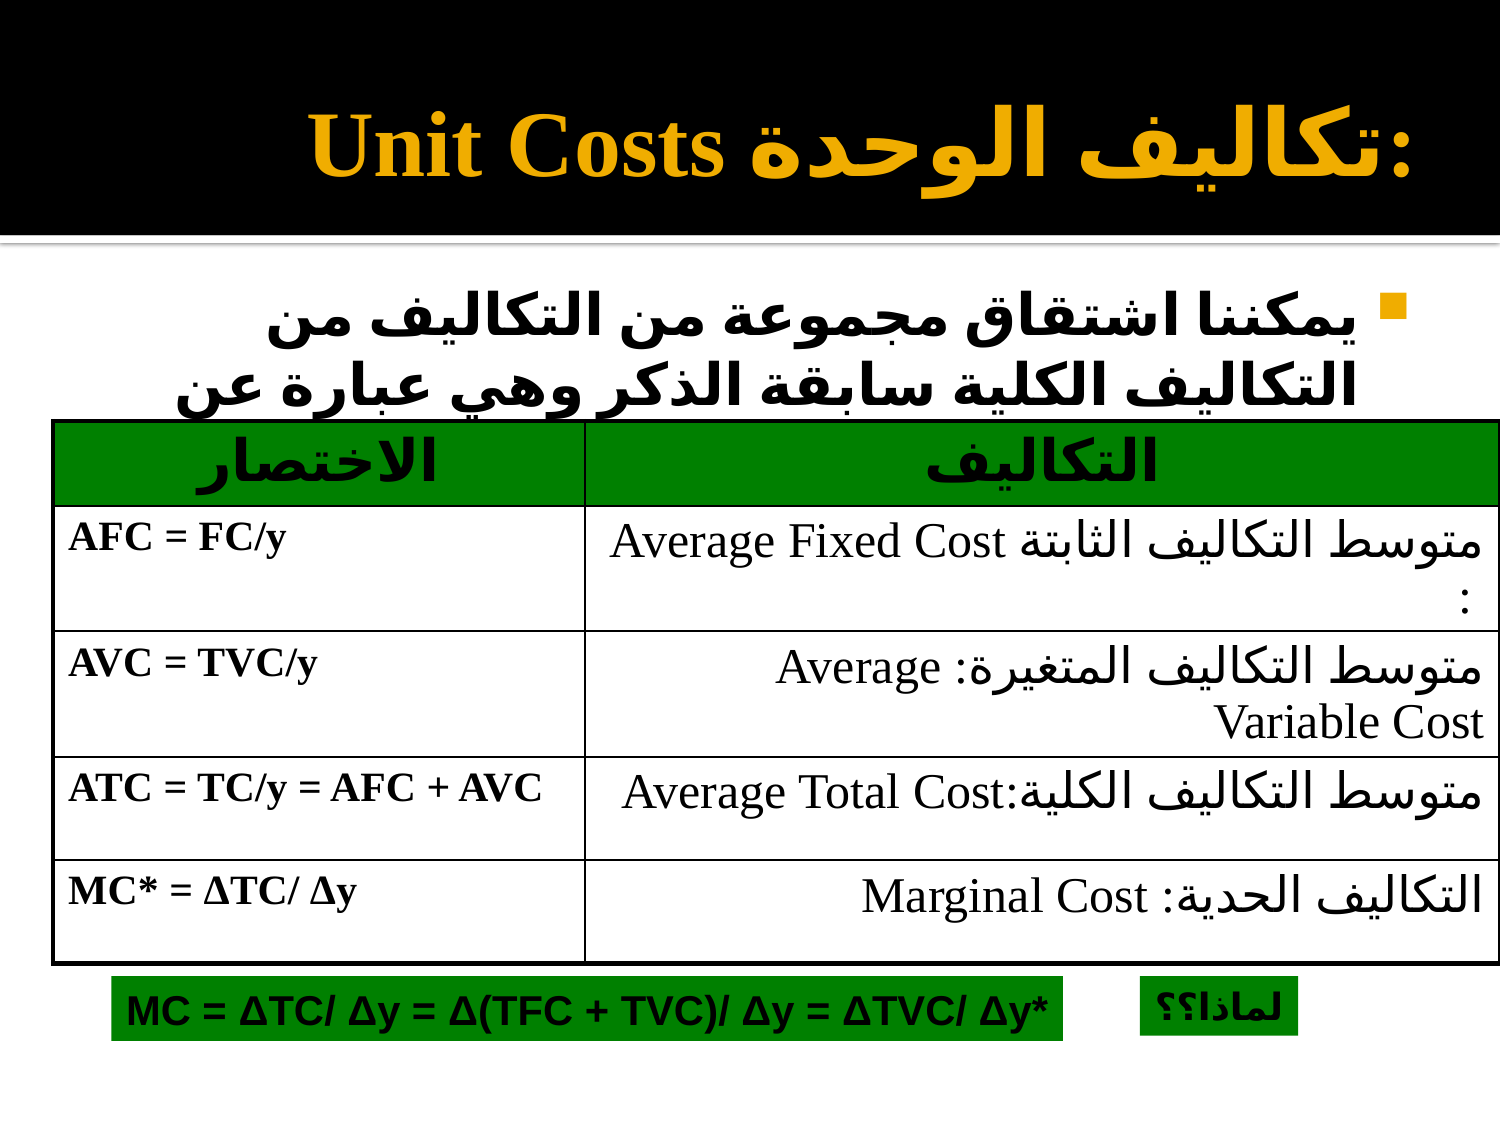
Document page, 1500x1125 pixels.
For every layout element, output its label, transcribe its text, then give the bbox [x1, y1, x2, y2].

title Unit Costs تكاليف الوحدة: [75, 45, 1425, 233]
table_cell متوسط التكاليف المتغيرة: Average Variable Cost [586, 632, 1498, 756]
table_cell MC* = ΔTC/ Δy [55, 861, 584, 961]
table_cell متوسط التكاليف الكلية:Average Total Cost [586, 758, 1498, 859]
table_cell التكاليف الحدية: Marginal Cost [586, 861, 1498, 961]
table_header التكاليف [586, 423, 1498, 505]
table_cell Average Fixed Cost متوسط التكاليف الثابتة : [586, 507, 1498, 630]
table_cell AFC = FC/y [55, 507, 584, 630]
table_header الاختصار [55, 423, 584, 505]
table_cell ATC = TC/y = AFC + AVC [55, 758, 584, 859]
text_box *MC = ΔTC/ Δy = Δ(TFC + TVC)/ Δy = ΔTVC/ Δy [111, 976, 1063, 1041]
list يمكننا اشتقاق مجموعة من التكاليف من التكاليف الكلية سابقة الذكر وهي عبارة عن تكاليف متعلقة بالوحدة الواحدة: [75, 966, 1447, 1059]
table_cell AVC = TVC/y [55, 632, 584, 756]
text_box لماذا؟؟ [1139, 976, 1299, 1036]
list يمكننا اشتقاق مجموعة من التكاليف من التكاليف الكلية سابقة الذكر وهي عبارة عن تكاليف متعلقة بالوحدة الواحدة: [75, 262, 1447, 419]
